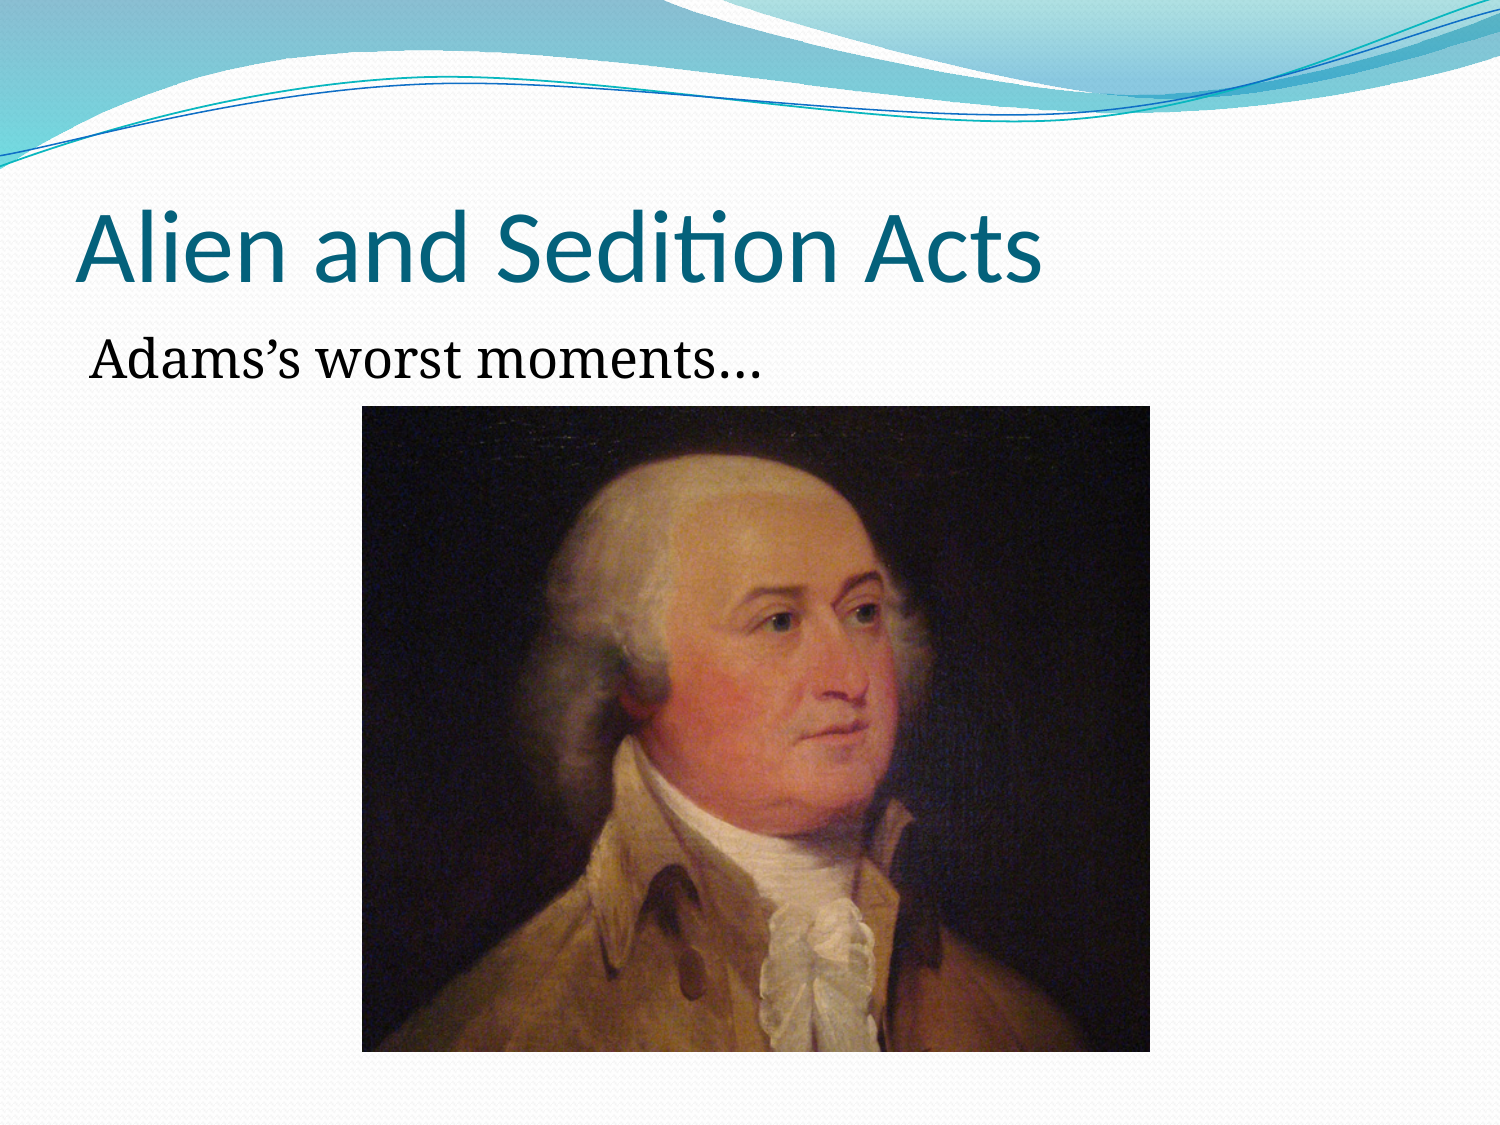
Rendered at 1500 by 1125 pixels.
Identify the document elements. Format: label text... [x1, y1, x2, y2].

title Alien and Sedition Acts [75, 115, 1425, 303]
picture [362, 406, 1151, 1052]
list Adams’s worst moments… [75, 317, 1425, 1038]
